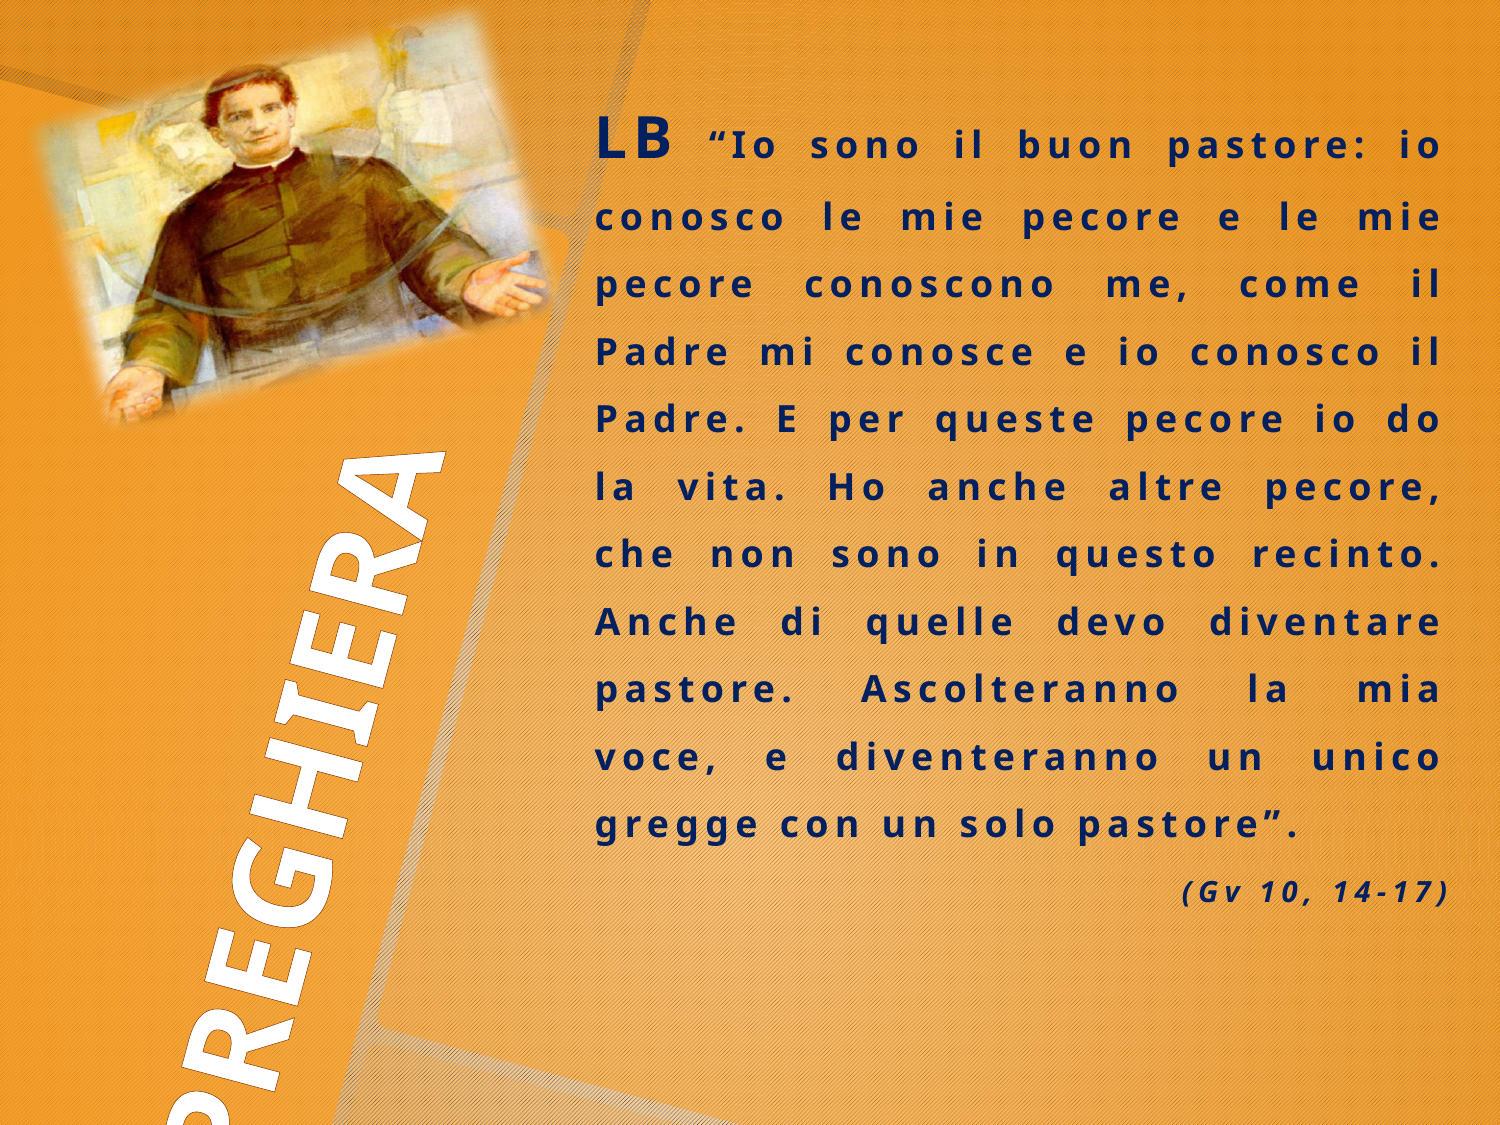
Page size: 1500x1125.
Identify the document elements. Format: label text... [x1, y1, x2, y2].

title PREGHIERA [13, 401, 484, 1125]
picture [44, 21, 544, 407]
list LB “Io sono il buon pastore: io conosco le mie pecore e le mie pecore conoscono me, come il Padre mi conosce e io conosco il Padre. E per queste pecore io do la vita. Ho anche altre pecore, che non sono in questo recinto. Anche di quelle devo diventare pastore. Ascolteranno la mia voce, e diventeranno un unico gregge con un solo pastore”. (Gv 10, 14-17) [579, 19, 1463, 1042]
